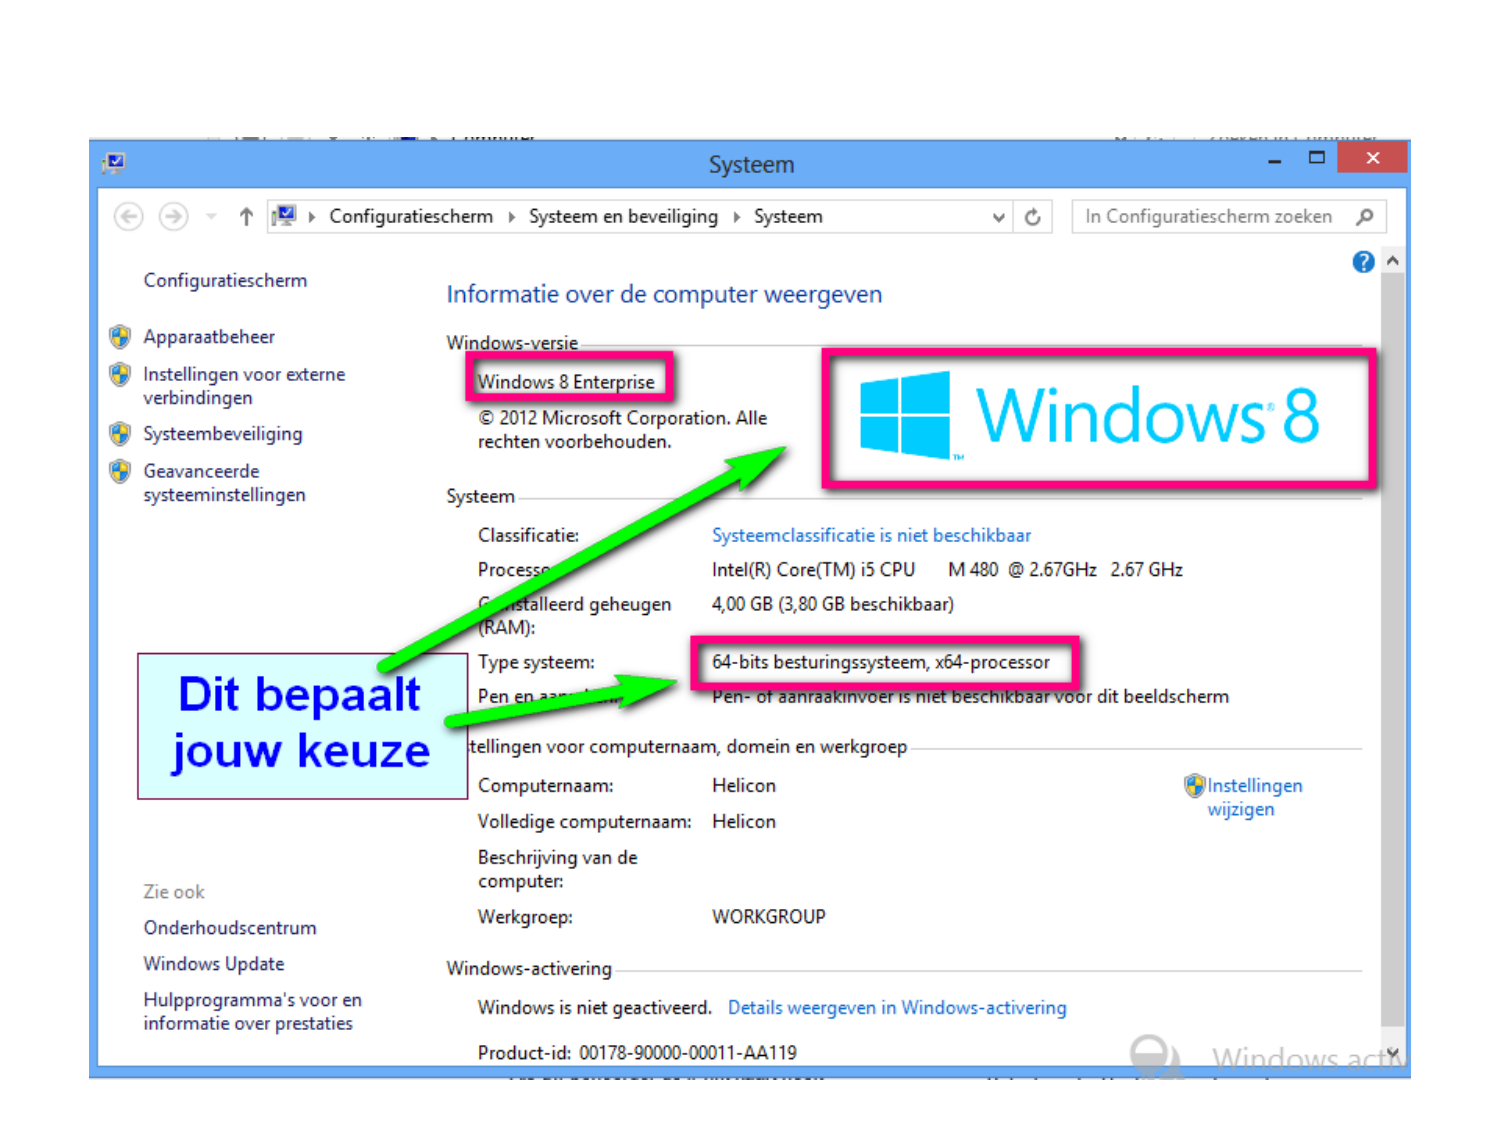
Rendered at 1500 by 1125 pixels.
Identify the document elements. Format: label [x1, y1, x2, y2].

picture [88, 136, 1411, 1080]
